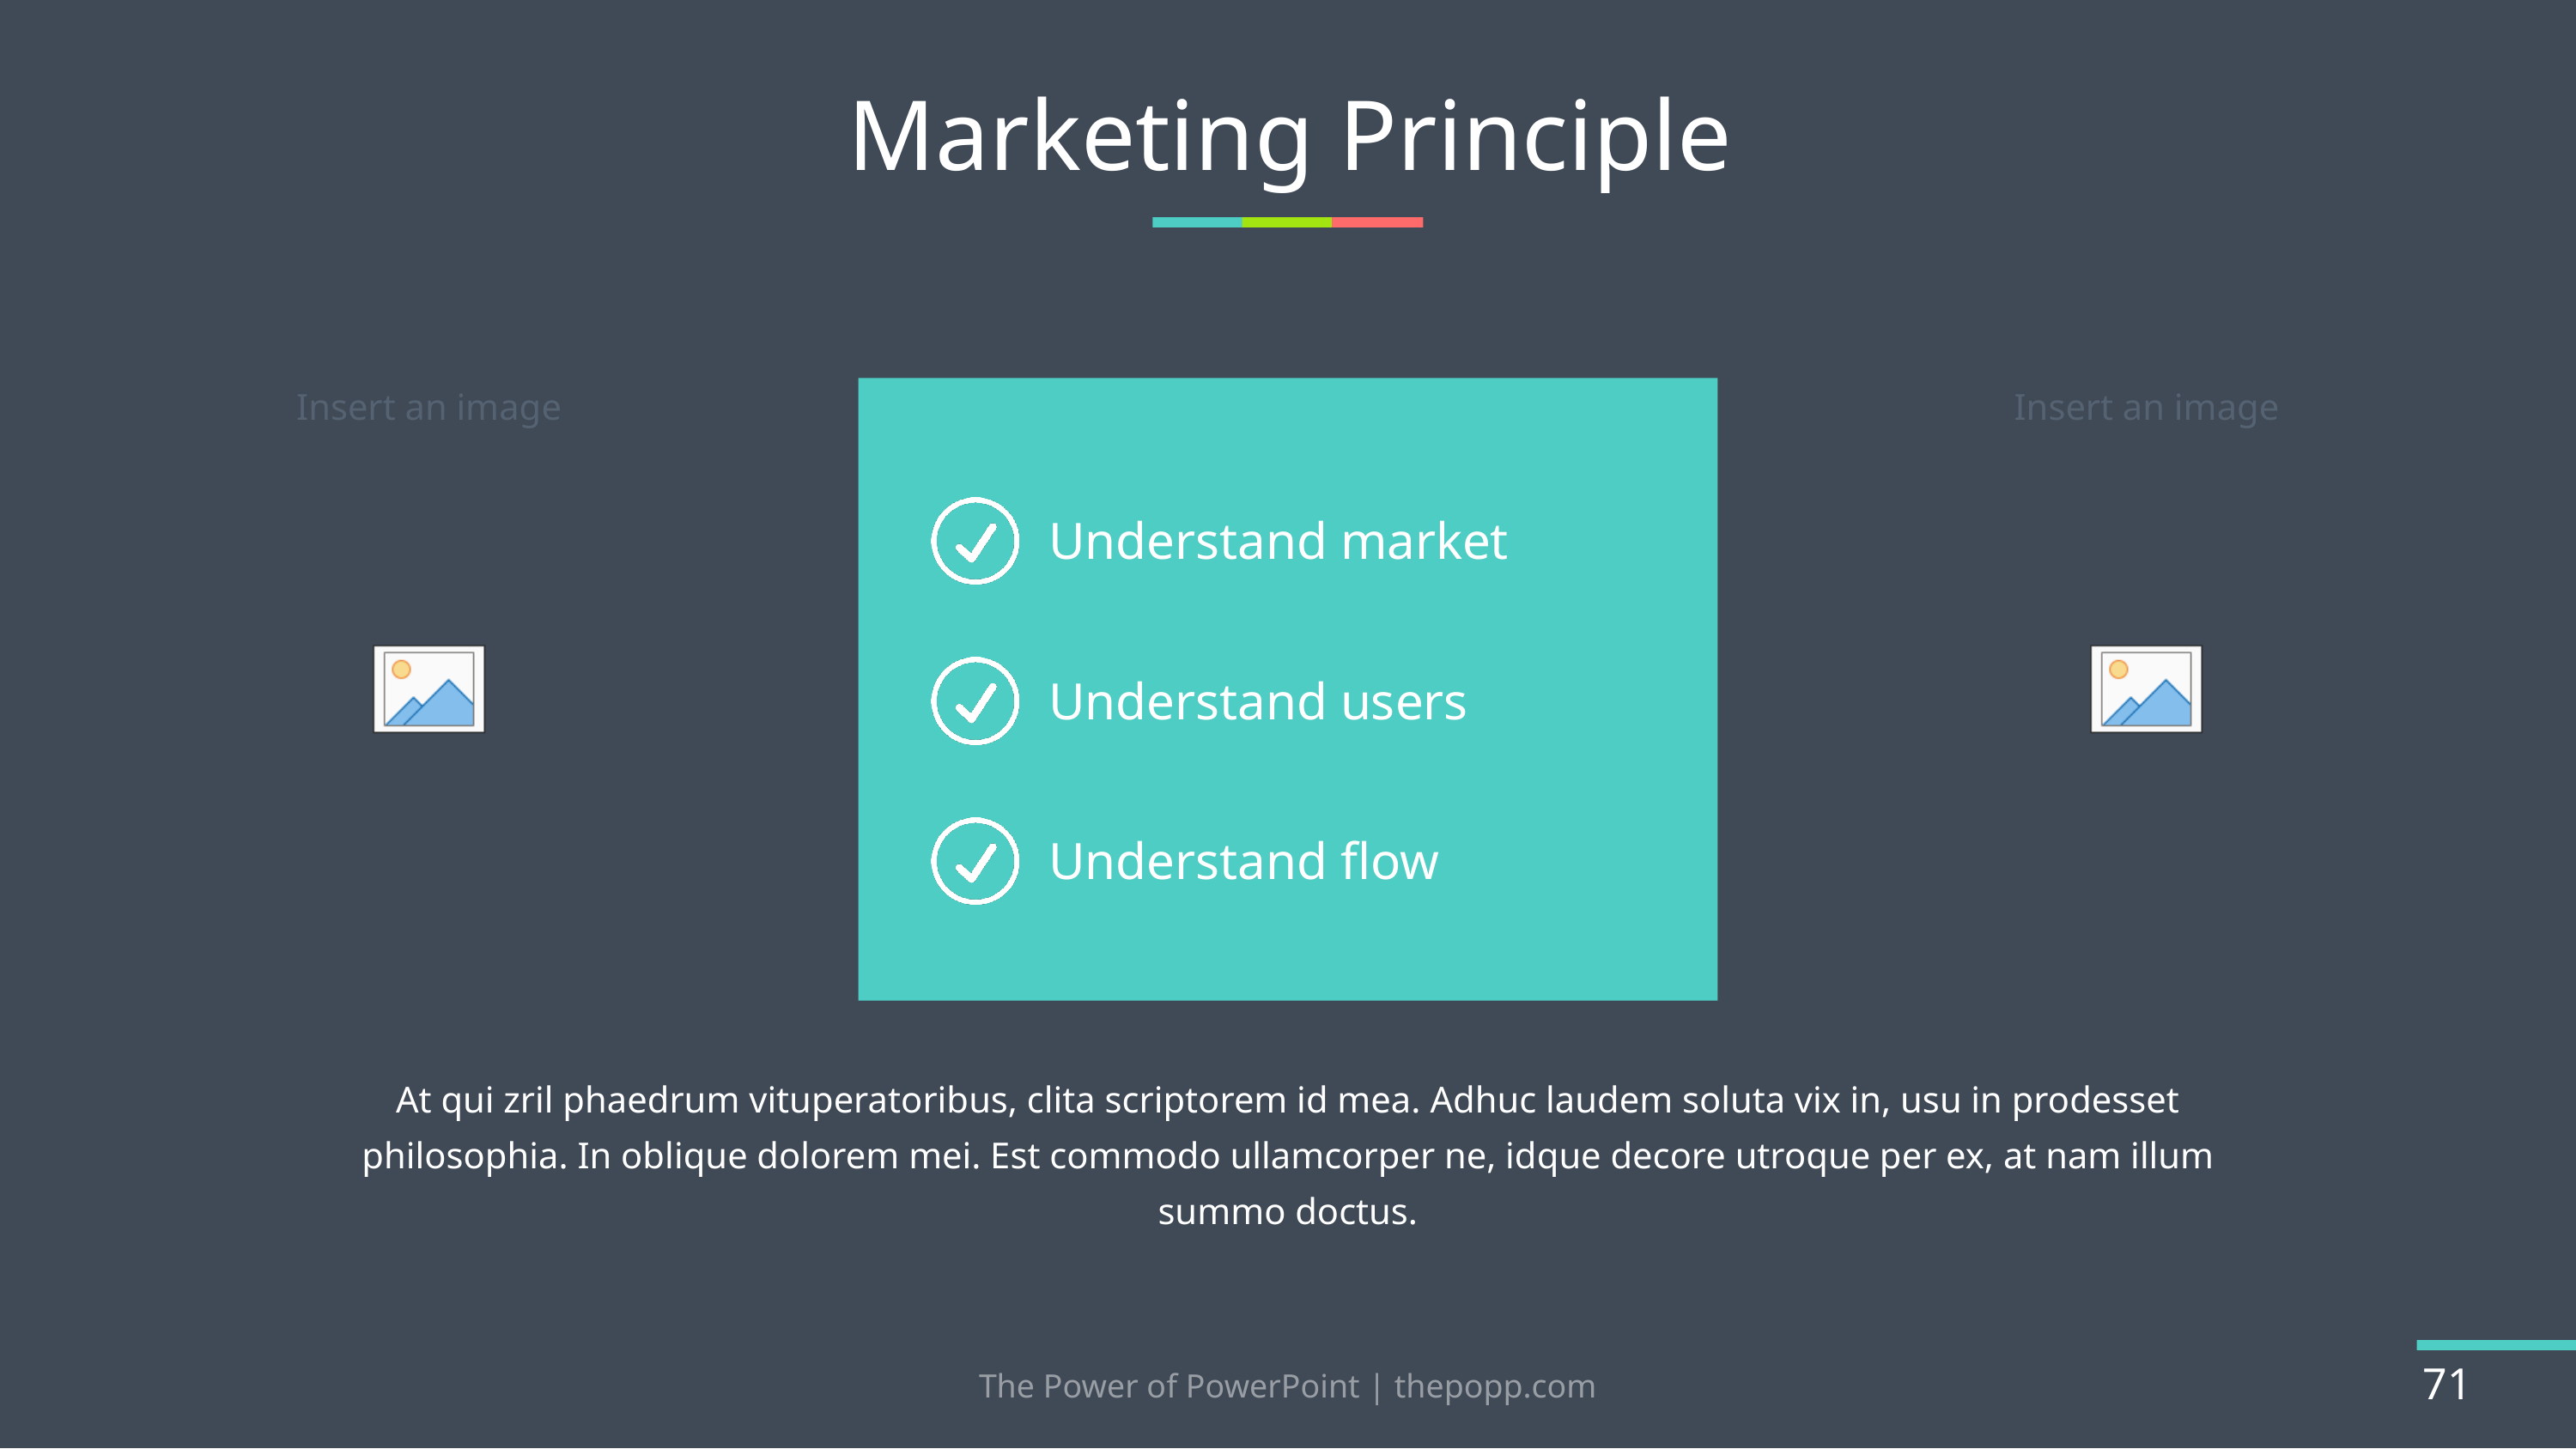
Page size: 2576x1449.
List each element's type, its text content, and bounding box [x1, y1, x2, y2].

list At qui zril phaedrum vituperatoribus, clita scriptorem id mea. Adhuc laudem soluta vix in, usu in prodesset philosophia. In oblique dolorem mei. Est commodo ullamcorper ne, idque decore utroque per ex, at nam illum summo doctus. [337, 1026, 2239, 1270]
list Understand market [1036, 487, 1643, 592]
list Understand users [1036, 646, 1643, 753]
picture [931, 497, 1019, 585]
footer The Power of PowerPoint | thepopp.com [853, 1349, 1723, 1427]
slide_number 71 [2409, 1351, 2576, 1421]
list Understand flow [1036, 806, 1643, 912]
picture [0, 378, 859, 1001]
picture [931, 817, 1019, 905]
title Marketing Principle [69, 49, 2512, 230]
picture [931, 657, 1019, 745]
picture [1717, 378, 2576, 1001]
